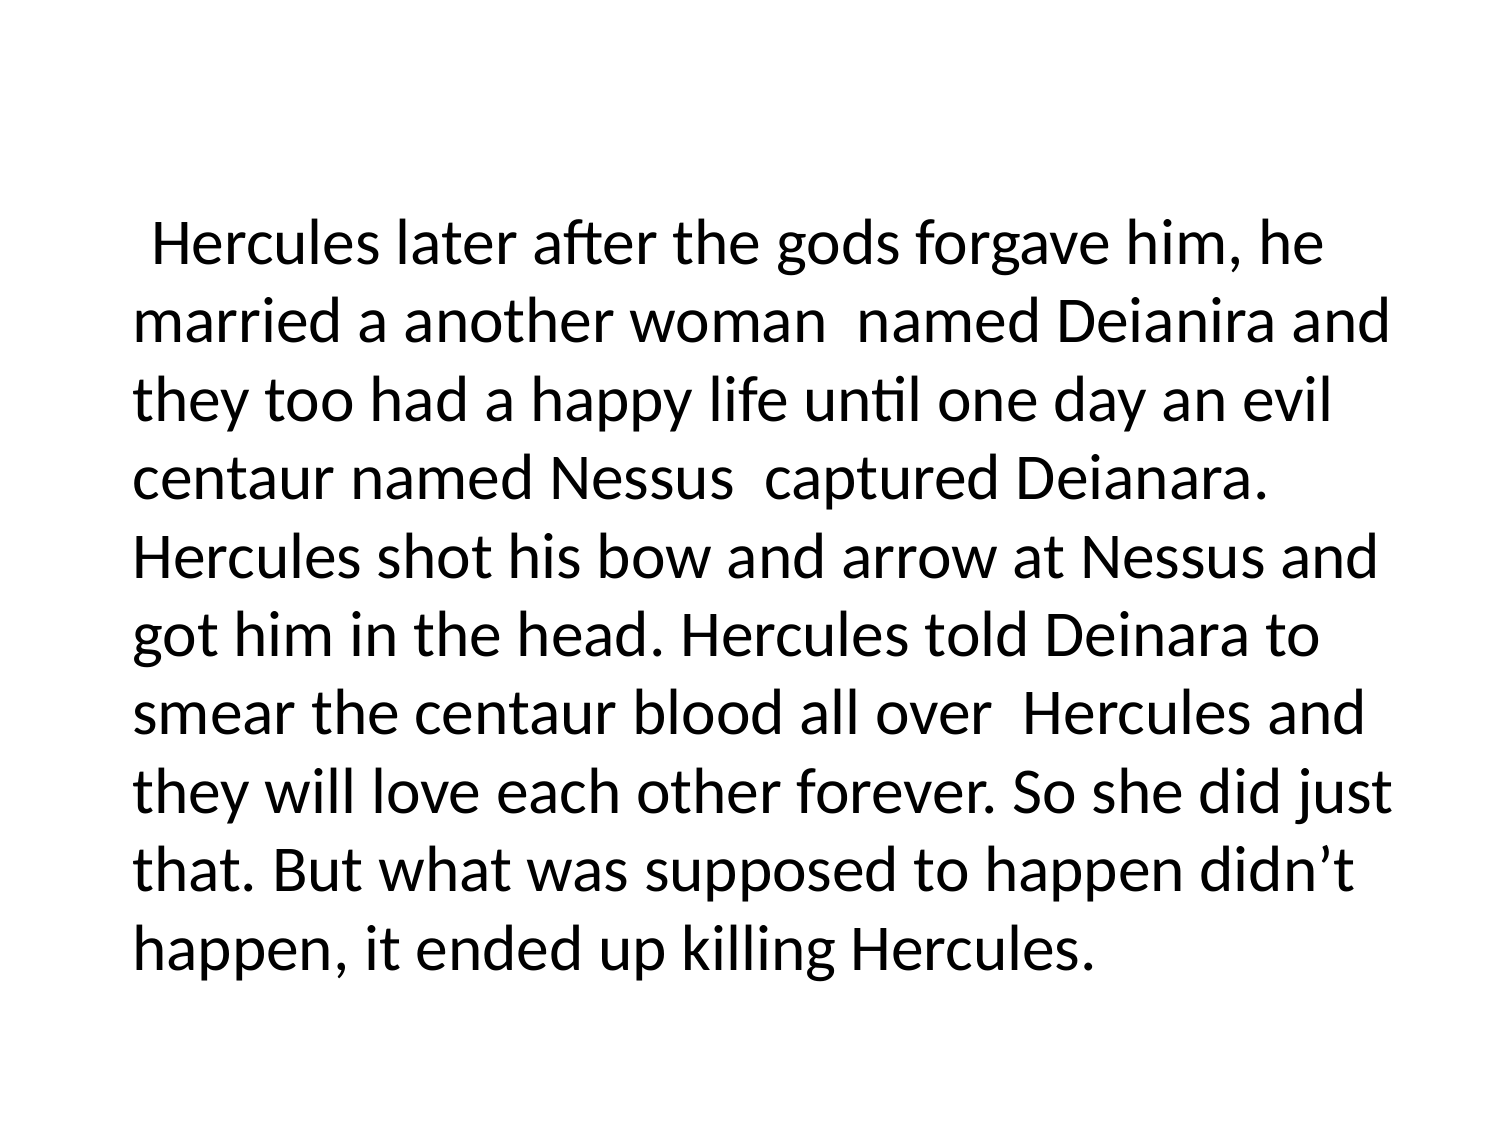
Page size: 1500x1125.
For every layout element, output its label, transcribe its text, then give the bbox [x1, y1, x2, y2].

list Hercules later after the gods forgave him, he married a another woman named Deianira and they too had a happy life until one day an evil centaur named Nessus captured Deianara. Hercules shot his bow and arrow at Nessus and got him in the head. Hercules told Deinara to smear the centaur blood all over Hercules and they will love each other forever. So she did just that. But what was supposed to happen didn’t happen, it ended up killing Hercules. [62, 99, 1425, 1063]
